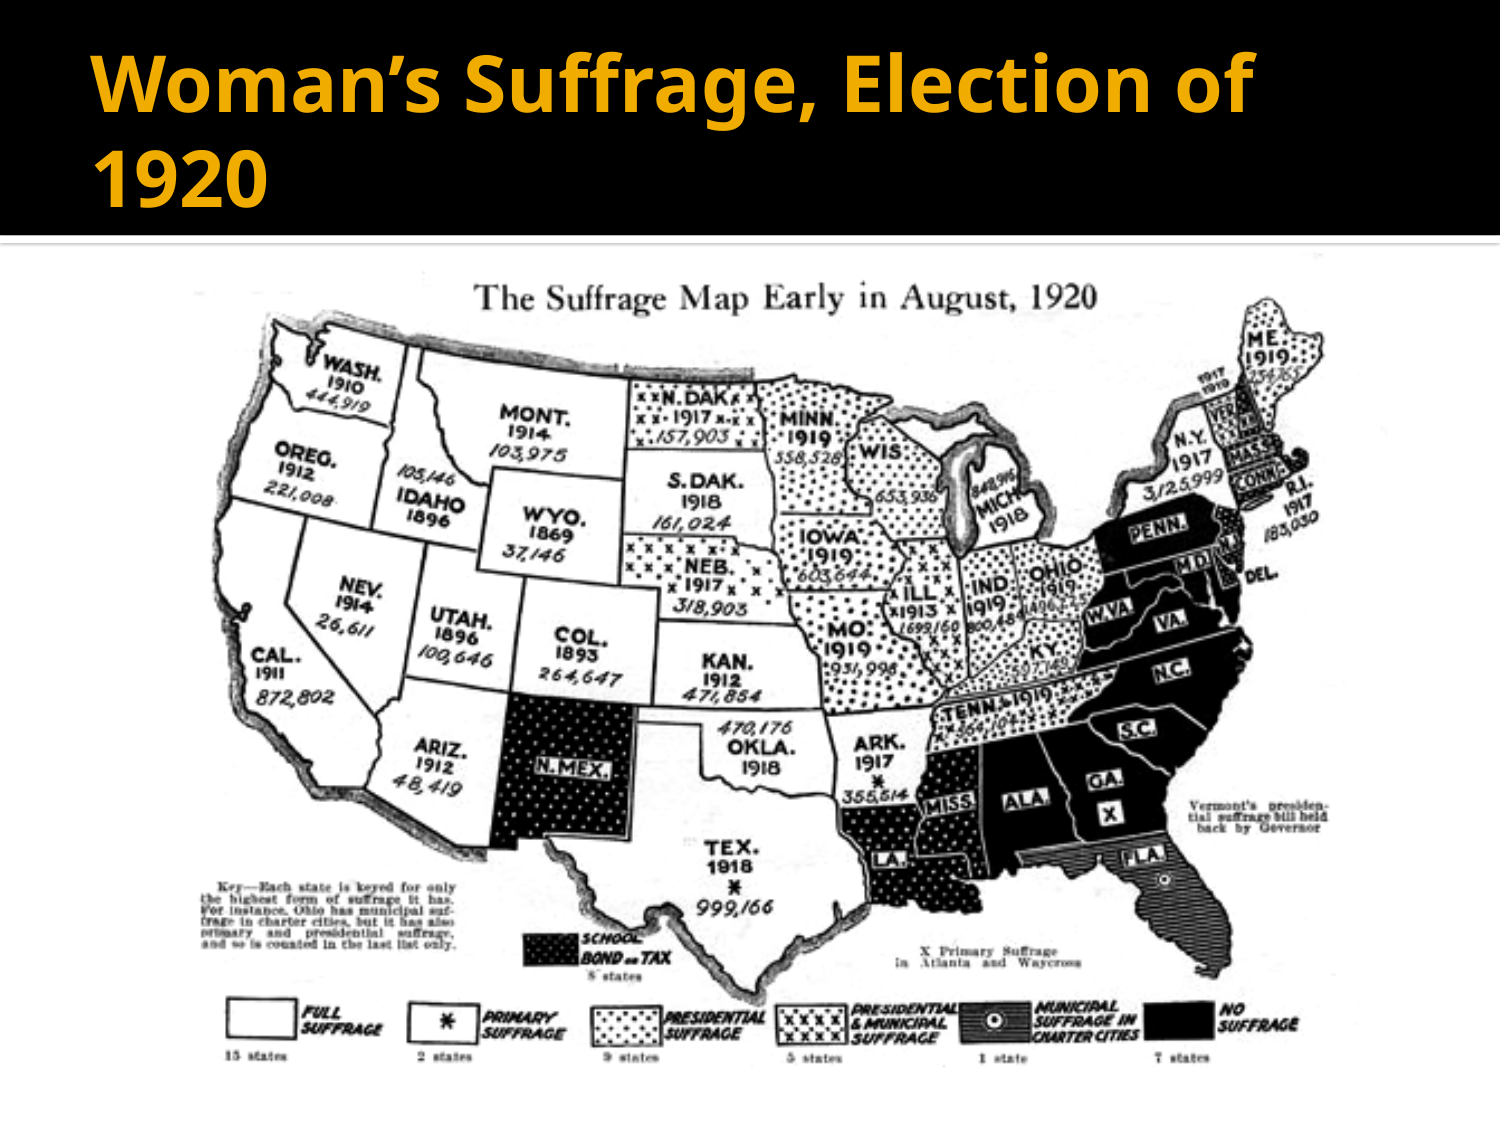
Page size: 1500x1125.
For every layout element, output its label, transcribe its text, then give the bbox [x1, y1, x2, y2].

title Woman’s Suffrage, Election of 1920 [75, 25, 1425, 231]
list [137, 252, 1388, 1106]
